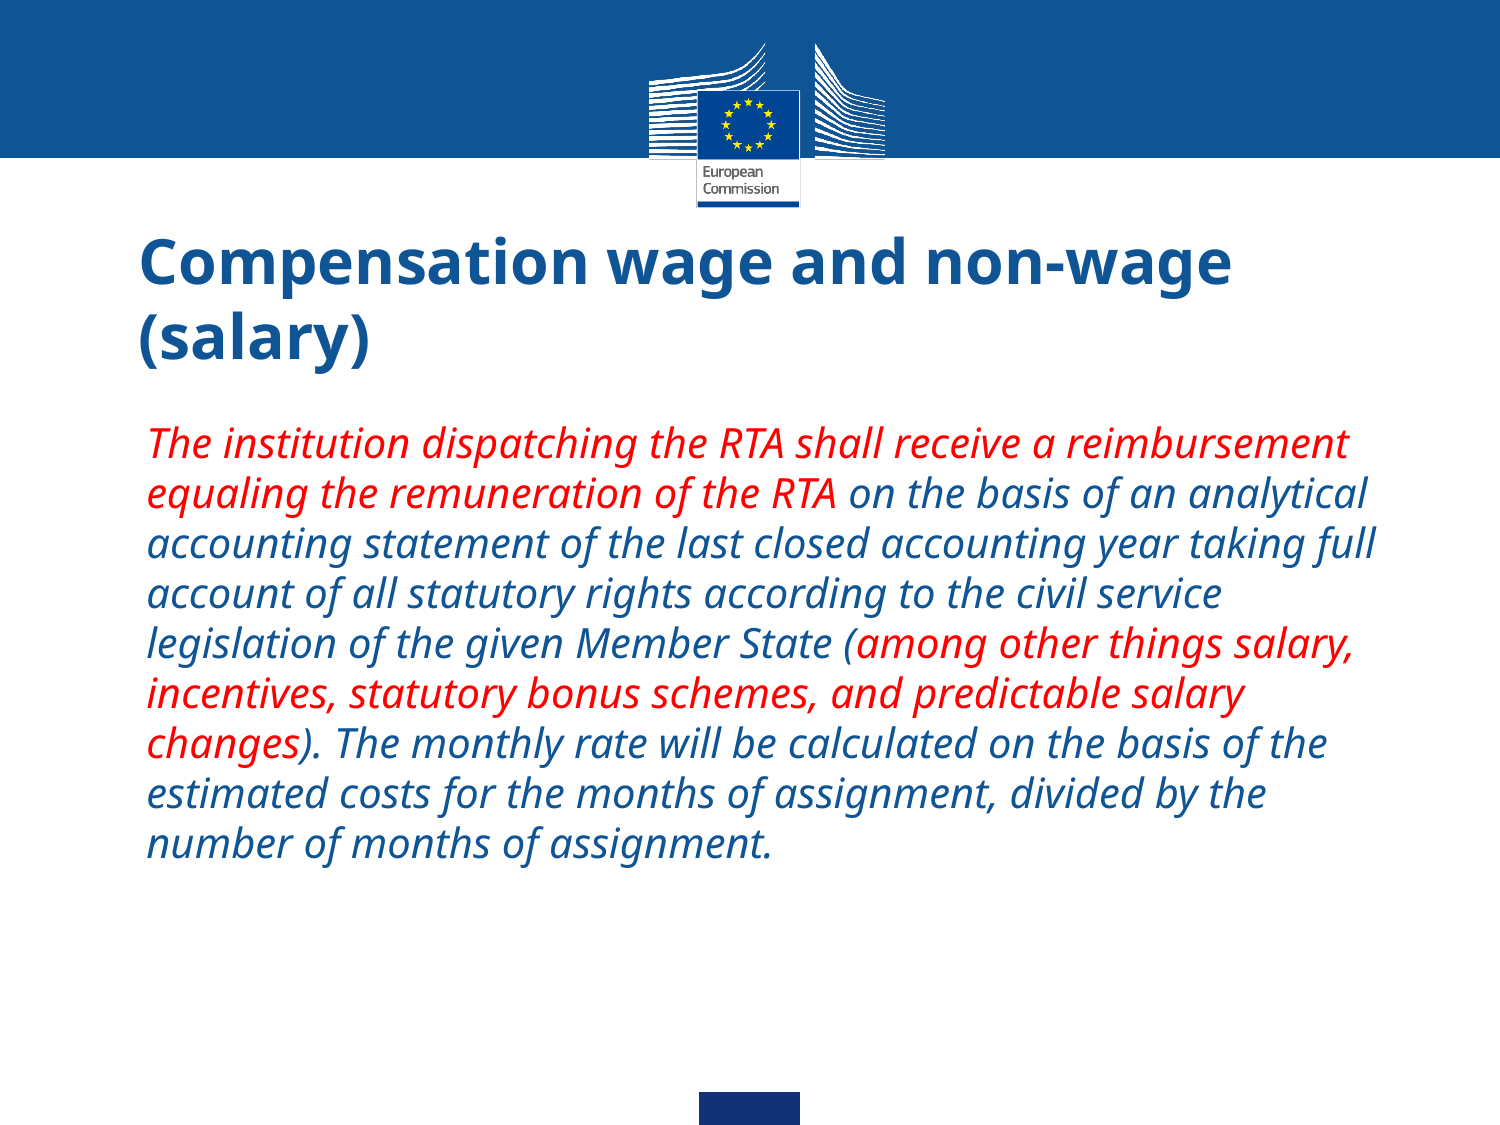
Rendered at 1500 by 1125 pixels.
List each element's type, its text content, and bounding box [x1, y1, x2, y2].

picture [649, 42, 885, 208]
list The institution dispatching the RTA shall receive a reimbursement equaling the remuneration of the RTA on the basis of an analytical accounting statement of the last closed accounting year taking full account of all statutory rights according to the civil service legislation of the given Member State (among other things salary, incentives, statutory bonus schemes, and predictable salary changes). The monthly rate will be calculated on the basis of the estimated costs for the months of assignment, divided by the number of months of assignment. [75, 408, 1425, 988]
title Compensation wage and non-wage (salary) [64, 219, 1415, 374]
